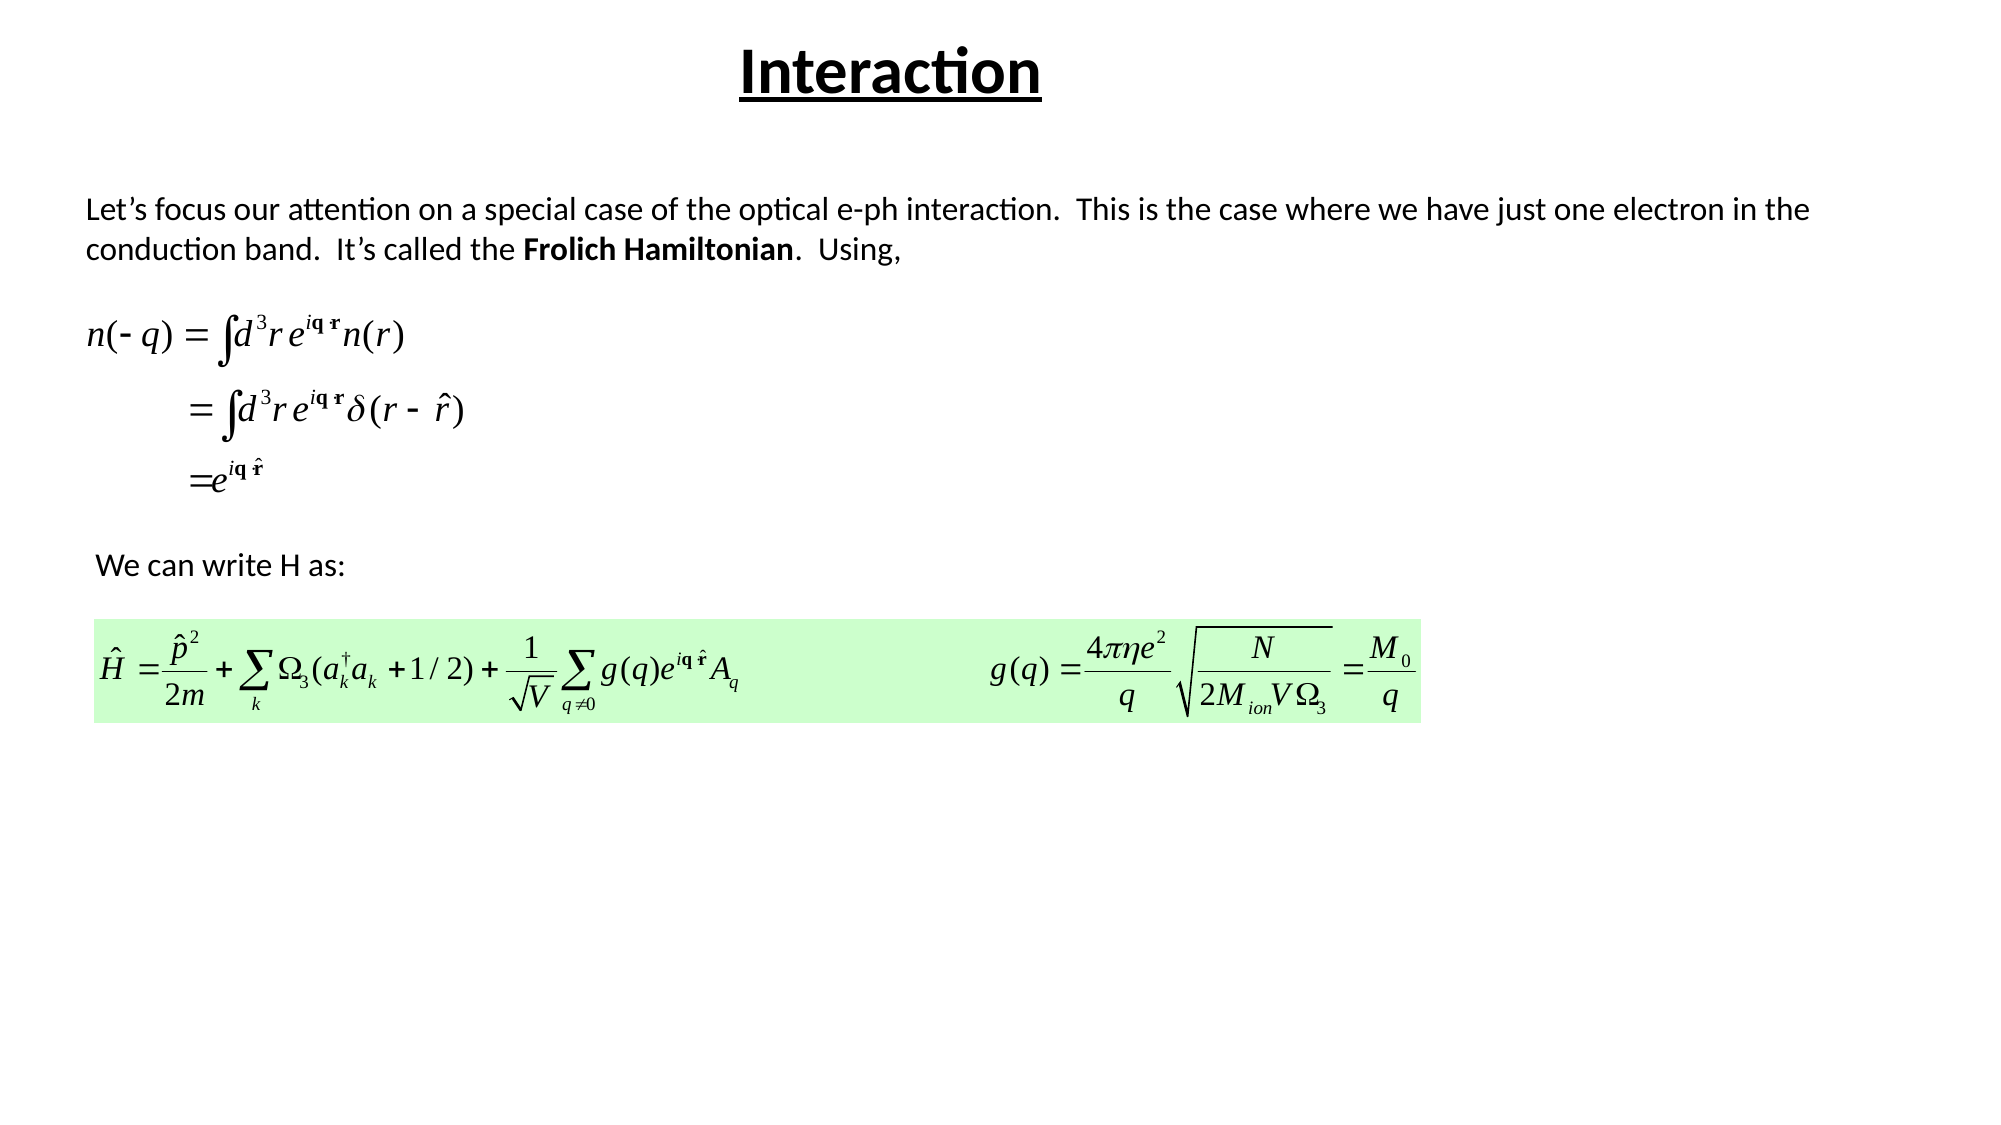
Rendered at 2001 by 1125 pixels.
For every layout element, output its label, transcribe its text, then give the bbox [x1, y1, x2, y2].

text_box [80, 301, 473, 509]
title Interaction [593, 14, 1189, 116]
text_box We can write H as: [80, 536, 492, 591]
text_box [94, 619, 1421, 724]
text_box Let’s focus our attention on a special case of the optical e-ph interaction. This is the case where we have just one electron in the conduction band. It’s called the Frolich Hamiltonian. Using, [70, 180, 1939, 275]
